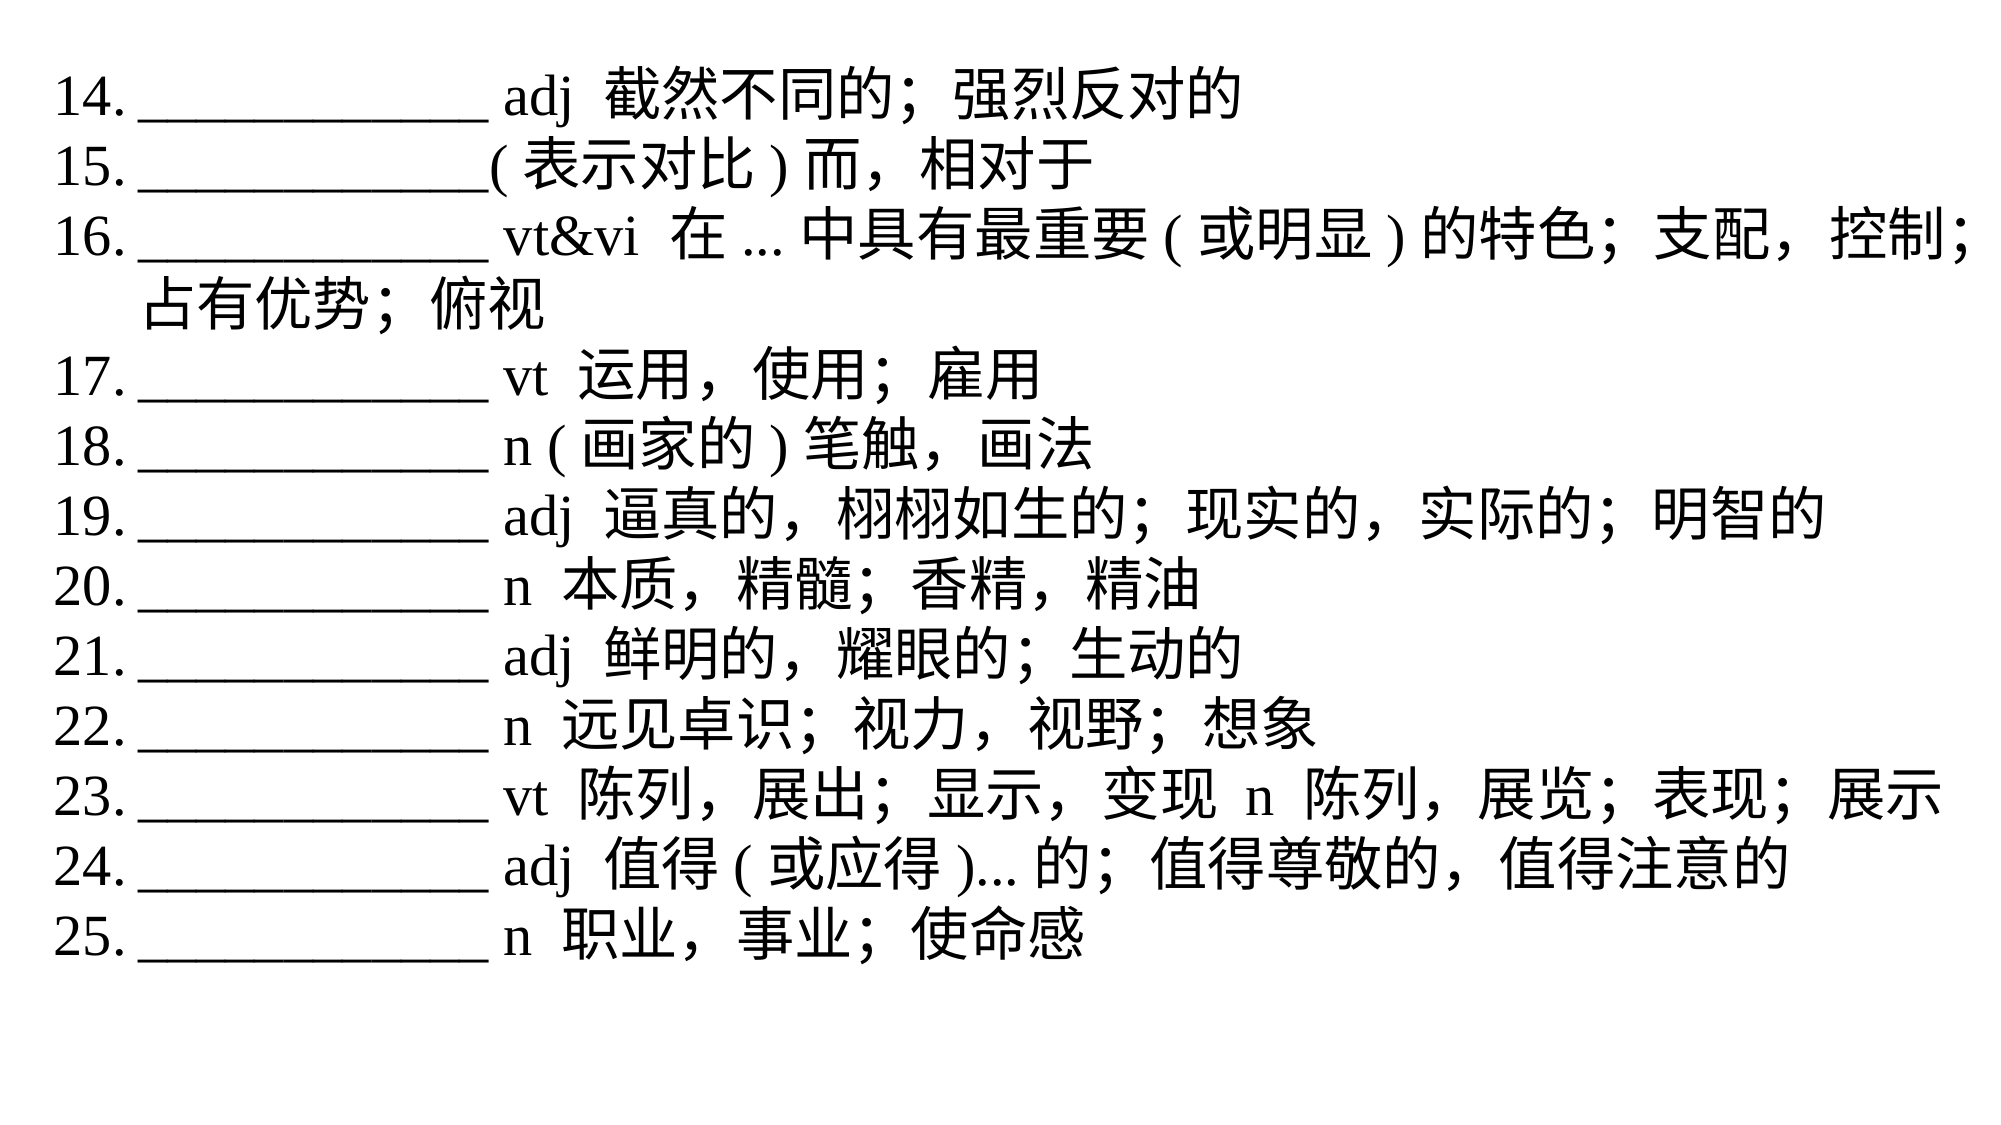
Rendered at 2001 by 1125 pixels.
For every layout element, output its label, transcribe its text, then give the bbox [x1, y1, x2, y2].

text_box ____________ adj 截然不同的；强烈反对的 ____________(表示对比)而，相对于 ____________ vt&vi 在...中具有最重要(或明显)的特色；支配，控制；占有优势；俯视 ____________ vt 运用，使用；雇用 ____________ n (画家的)笔触，画法 ____________ adj 逼真的，栩栩如生的；现实的，实际的；明智的 ____________ n 本质，精髓；香精，精油 ____________ adj 鲜明的，耀眼的；生动的 ____________ n 远见卓识；视力，视野；想象 ____________ vt 陈列，展出；显示，变现 n 陈列，展览；表现；展示 ____________ adj 值得(或应得)...的；值得尊敬的，值得注意的 ____________ n 职业，事业；使命感 [38, 50, 1961, 975]
